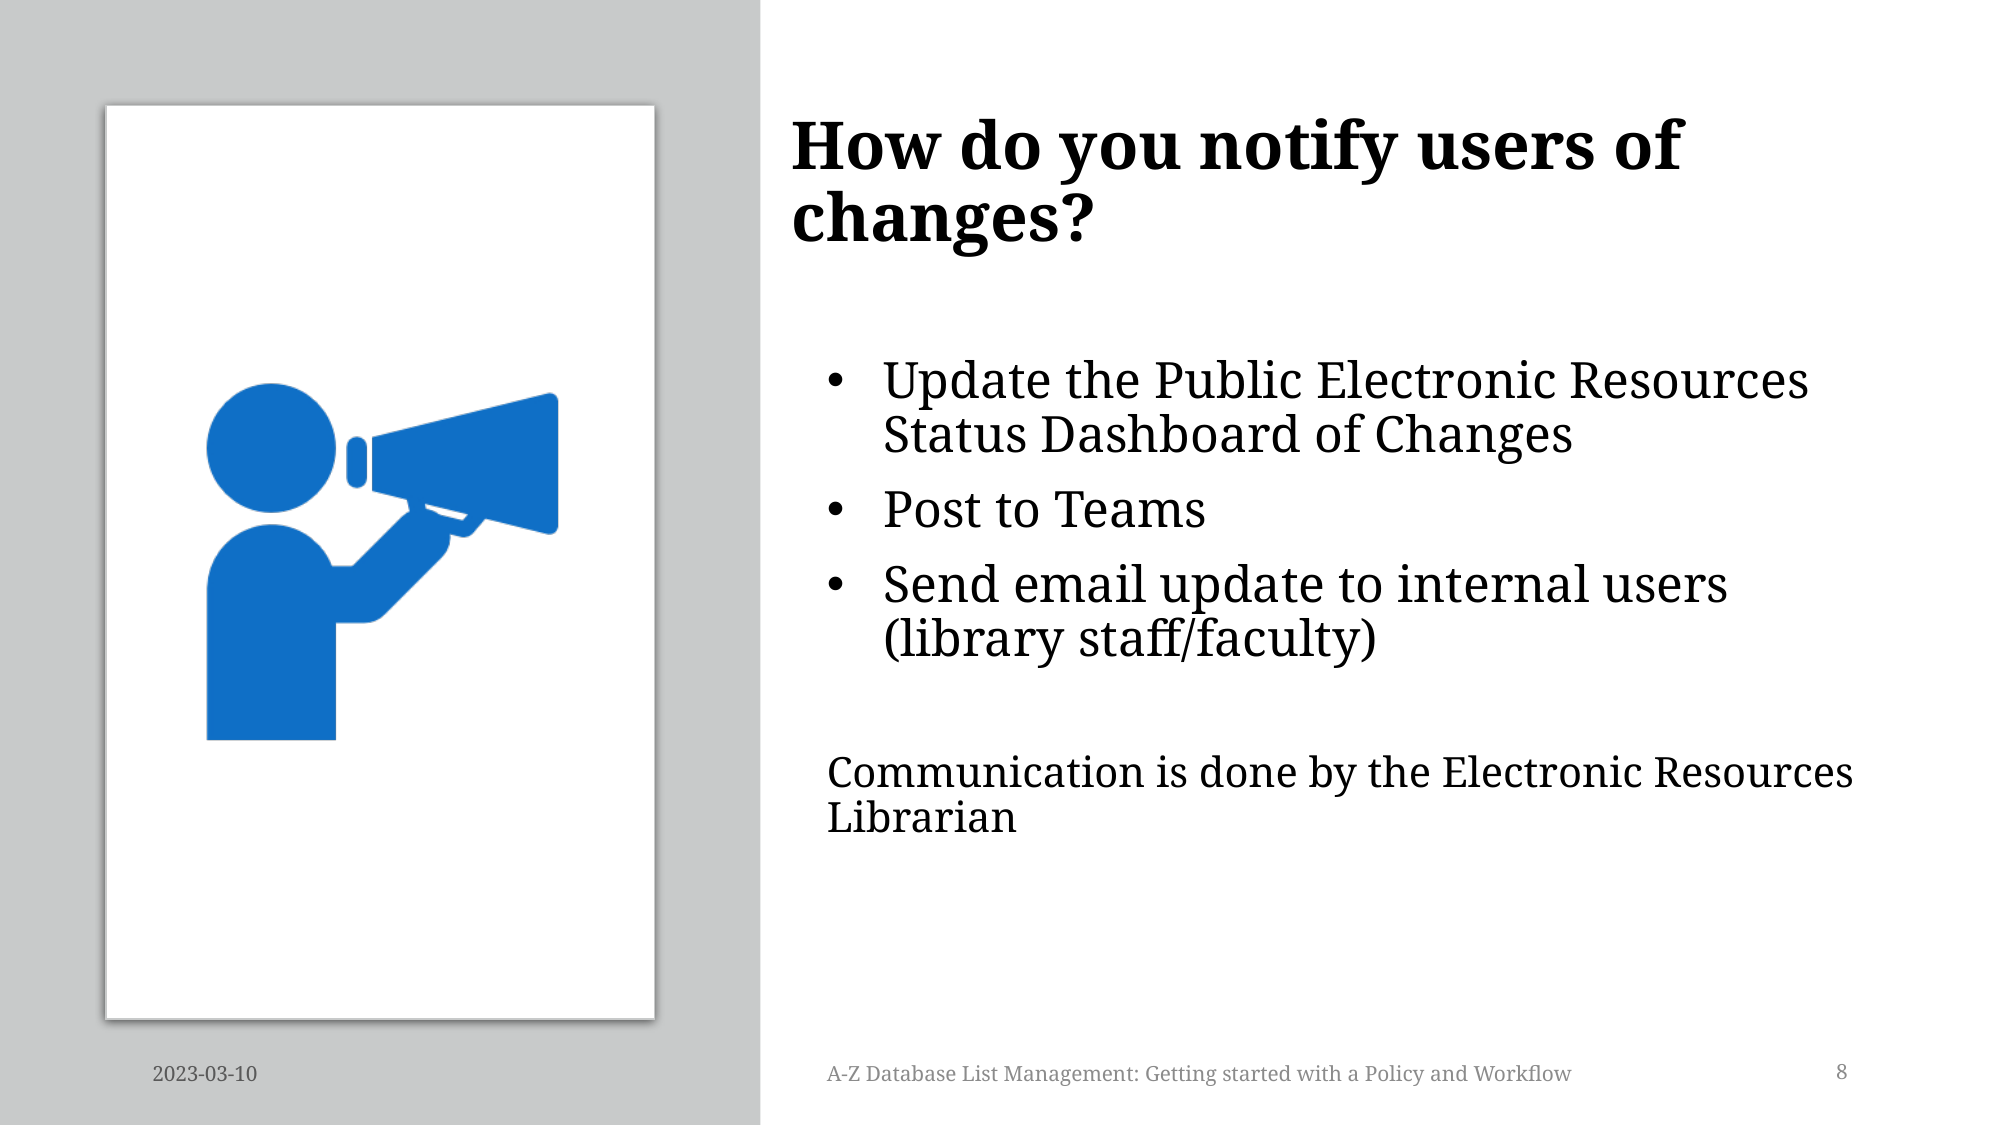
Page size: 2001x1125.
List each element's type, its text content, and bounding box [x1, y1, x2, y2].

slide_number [137, 1042, 588, 1103]
title How do you notify users of changes? [776, 104, 1961, 263]
slide_number 8 [1665, 1042, 1863, 1103]
list Update the Public Electronic Resources Status Dashboard of Changes Post to Teams Send email update to internal users (library staff/faculty) Communication is done by the Electronic Resources Librarian [811, 348, 1895, 1020]
text_box [0, 0, 761, 1125]
footer A-Z Database List Management: Getting started with a Policy and Workflow [811, 1042, 1642, 1103]
picture [132, 314, 628, 810]
text_box [105, 105, 656, 1020]
